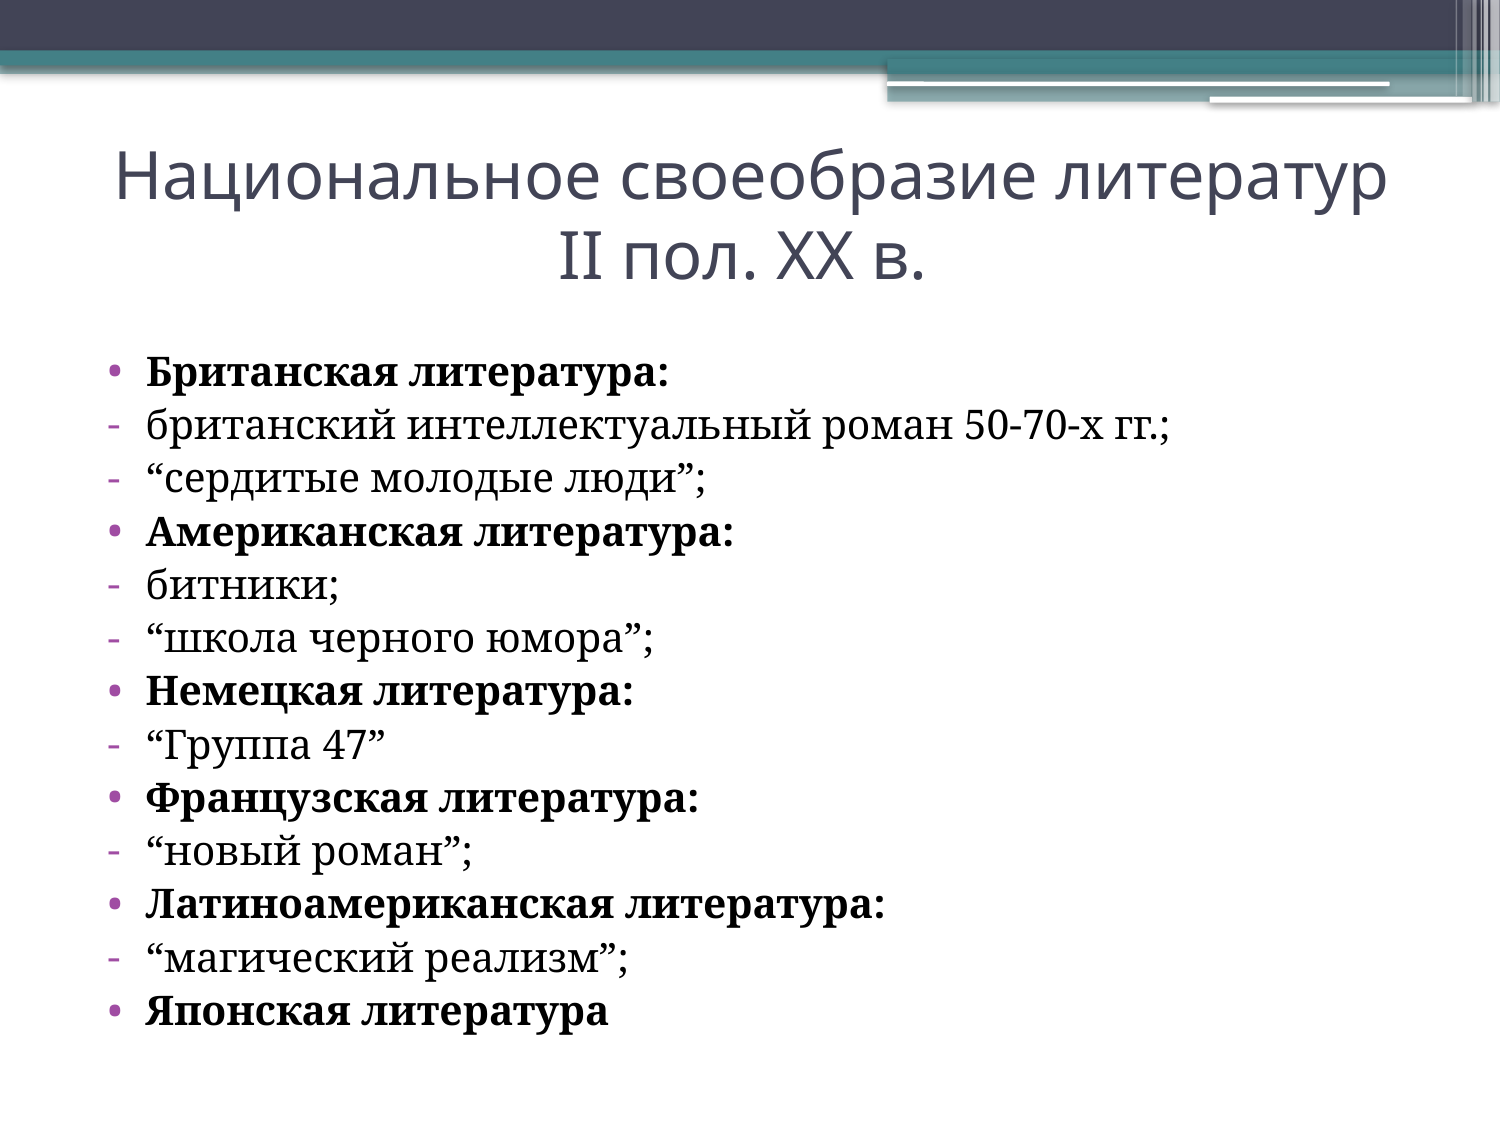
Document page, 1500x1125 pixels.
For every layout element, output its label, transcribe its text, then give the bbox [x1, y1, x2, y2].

title Национальное своеобразие литератур II пол. ХХ в. [76, 125, 1427, 301]
list Британская литература: британский интеллектуальный роман 50-70-х гг.; “сердитые молодые люди”; Американская литература: битники; “школа черного юмора”; Немецкая литература: “Группа 47” Французская литература: “новый роман”; Латиноамериканская литература: “магический реализм”; Японская литература [76, 338, 1427, 1048]
